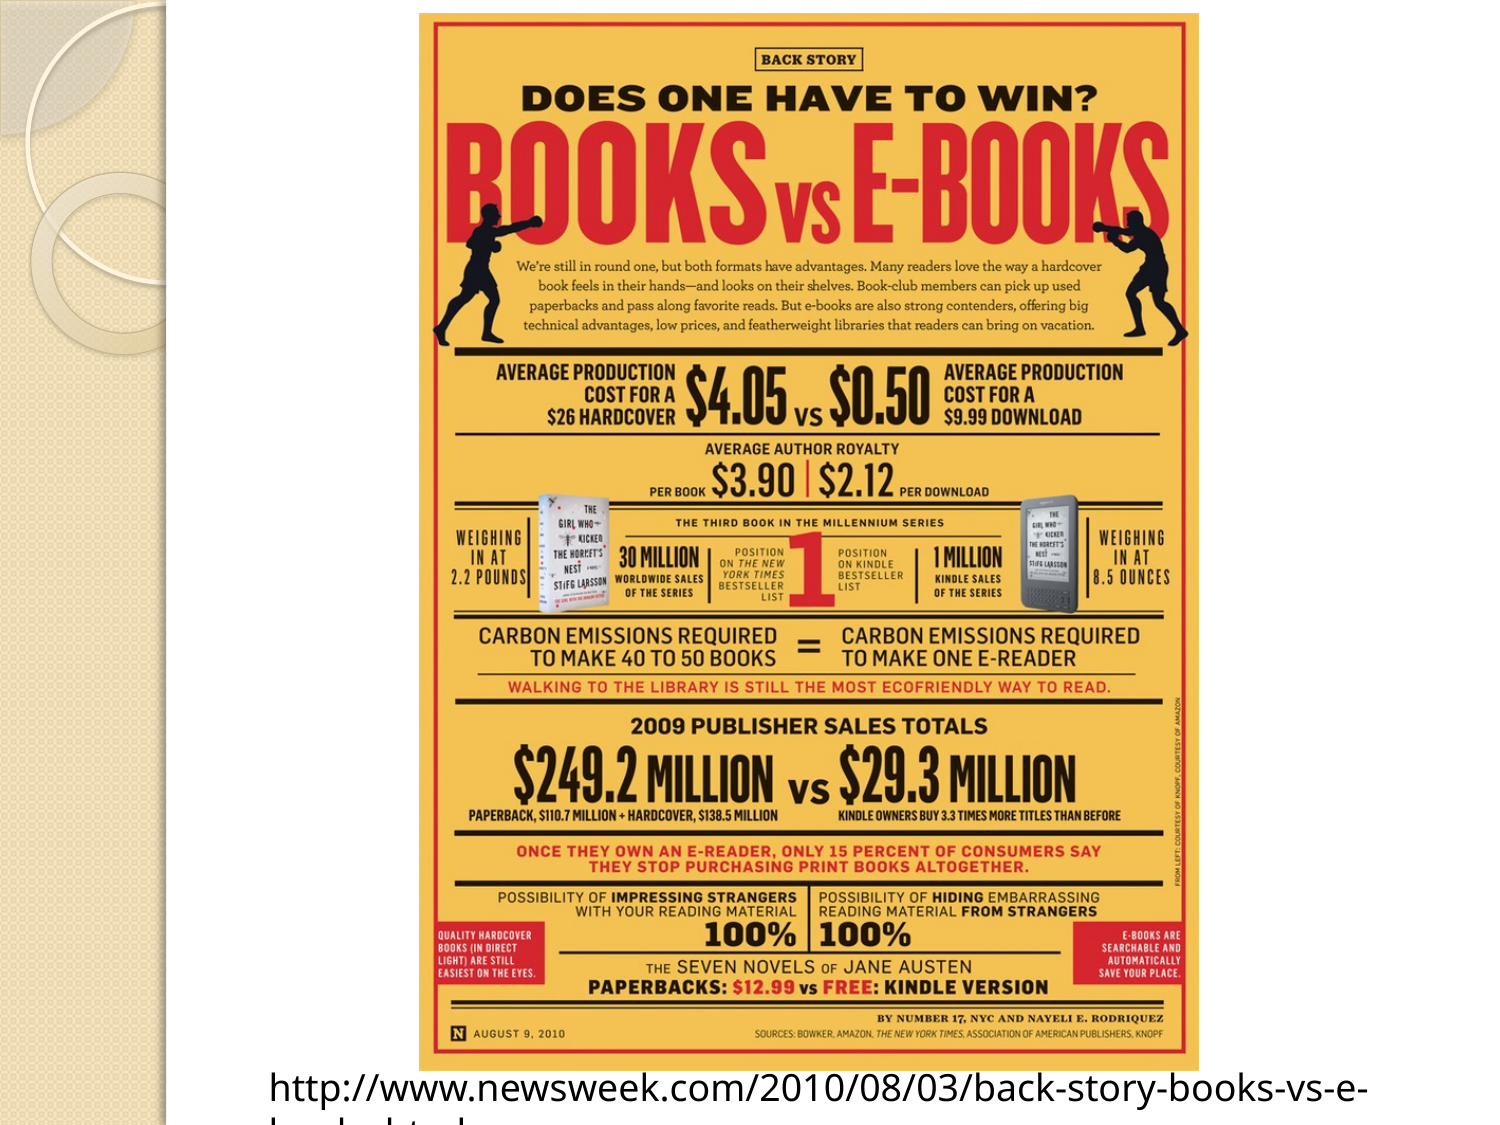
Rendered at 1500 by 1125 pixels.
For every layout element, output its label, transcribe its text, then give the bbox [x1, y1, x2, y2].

picture [418, 13, 1200, 1071]
text_box http://www.newsweek.com/2010/08/03/back-story-books-vs-e-books.html [253, 1057, 1435, 1125]
